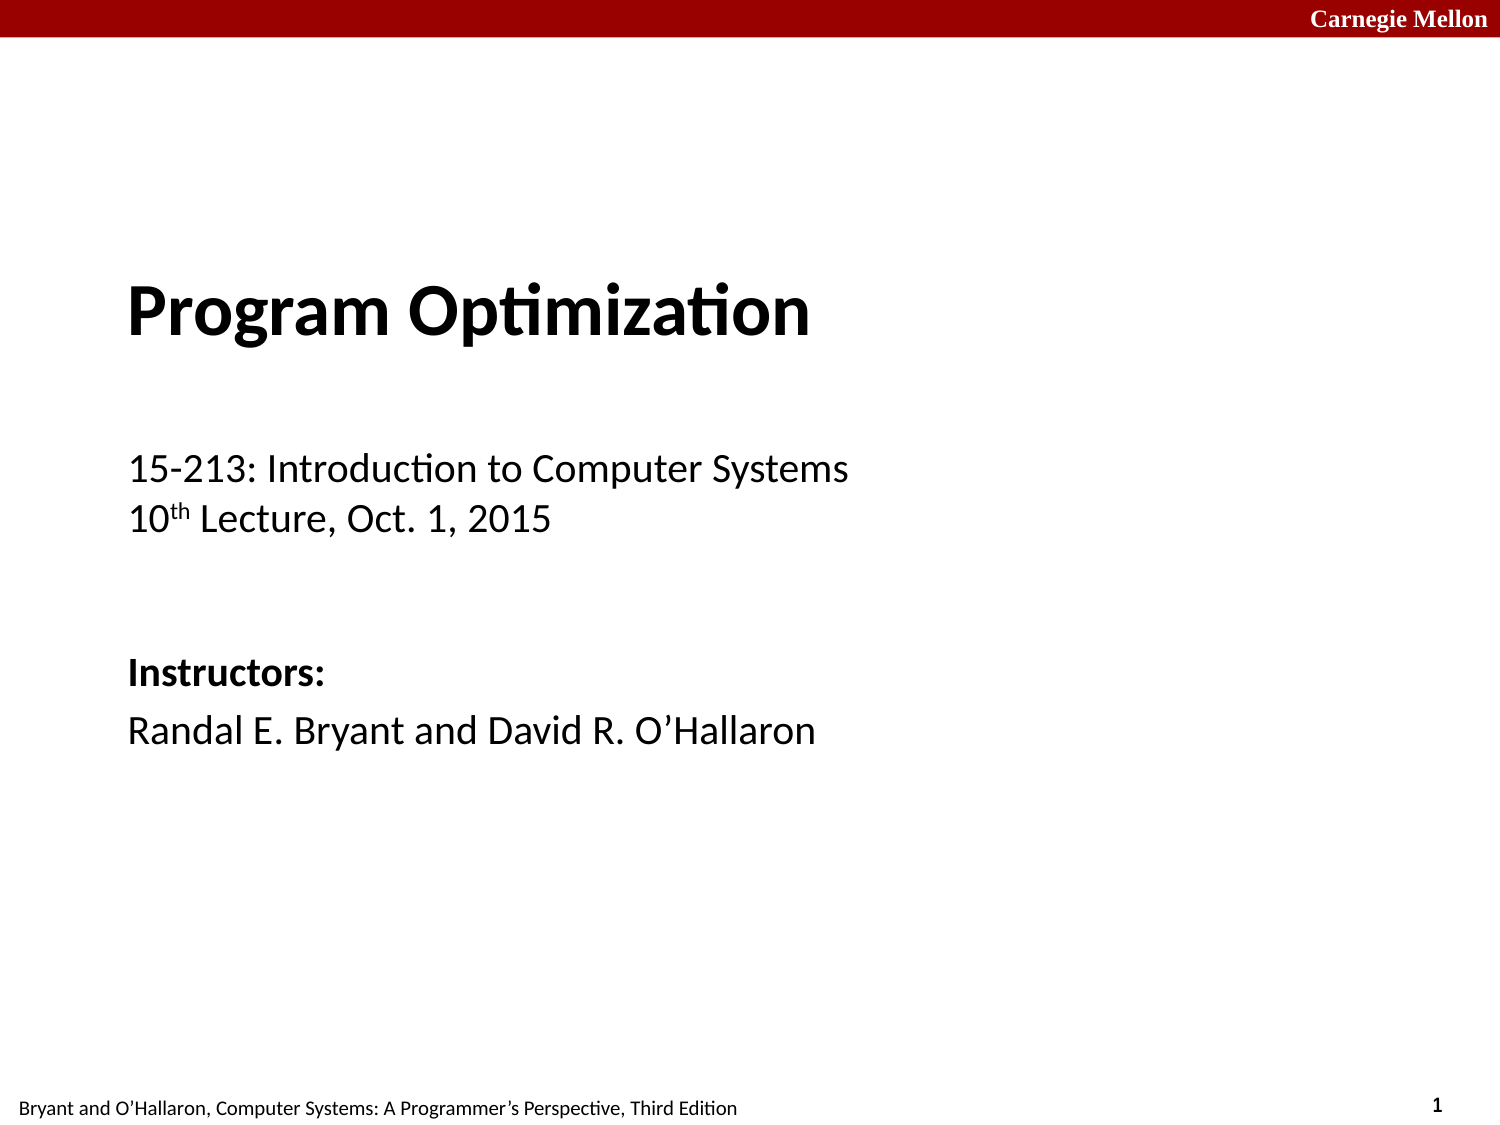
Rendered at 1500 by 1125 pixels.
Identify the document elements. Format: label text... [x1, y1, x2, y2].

title Program Optimization 15-213: Introduction to Computer Systems 10th Lecture, Oct. 1, 2015 [112, 279, 1388, 522]
subtitle Instructors: Randal E. Bryant and David R. O’Hallaron [112, 637, 1373, 926]
